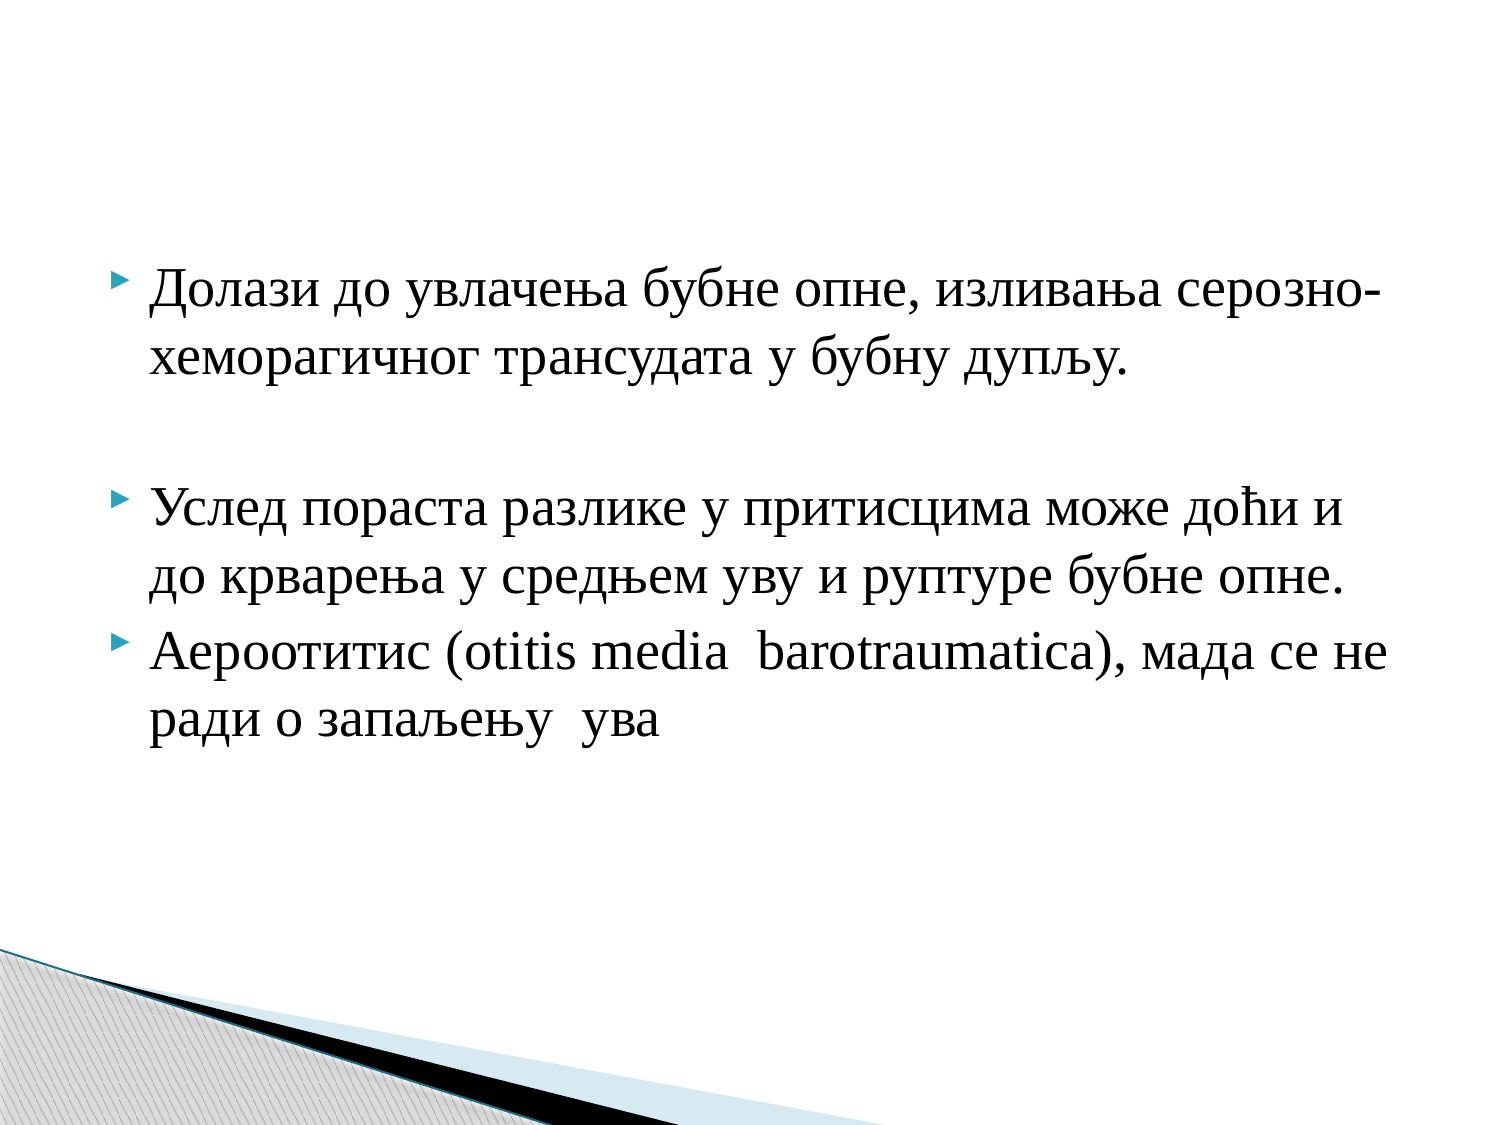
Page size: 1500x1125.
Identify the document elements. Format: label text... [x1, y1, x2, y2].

list Долази до увлачења бубне опне, изливања серозно-хеморагичног трансудата у бубну дупљу. Услед пораста разлике у притисцима може доћи и до крварења у средњем уву и руптуре бубне опне. Аероотитис (otitis media barotraumatica), мада се не ради о запаљењу ува [74, 242, 1426, 986]
